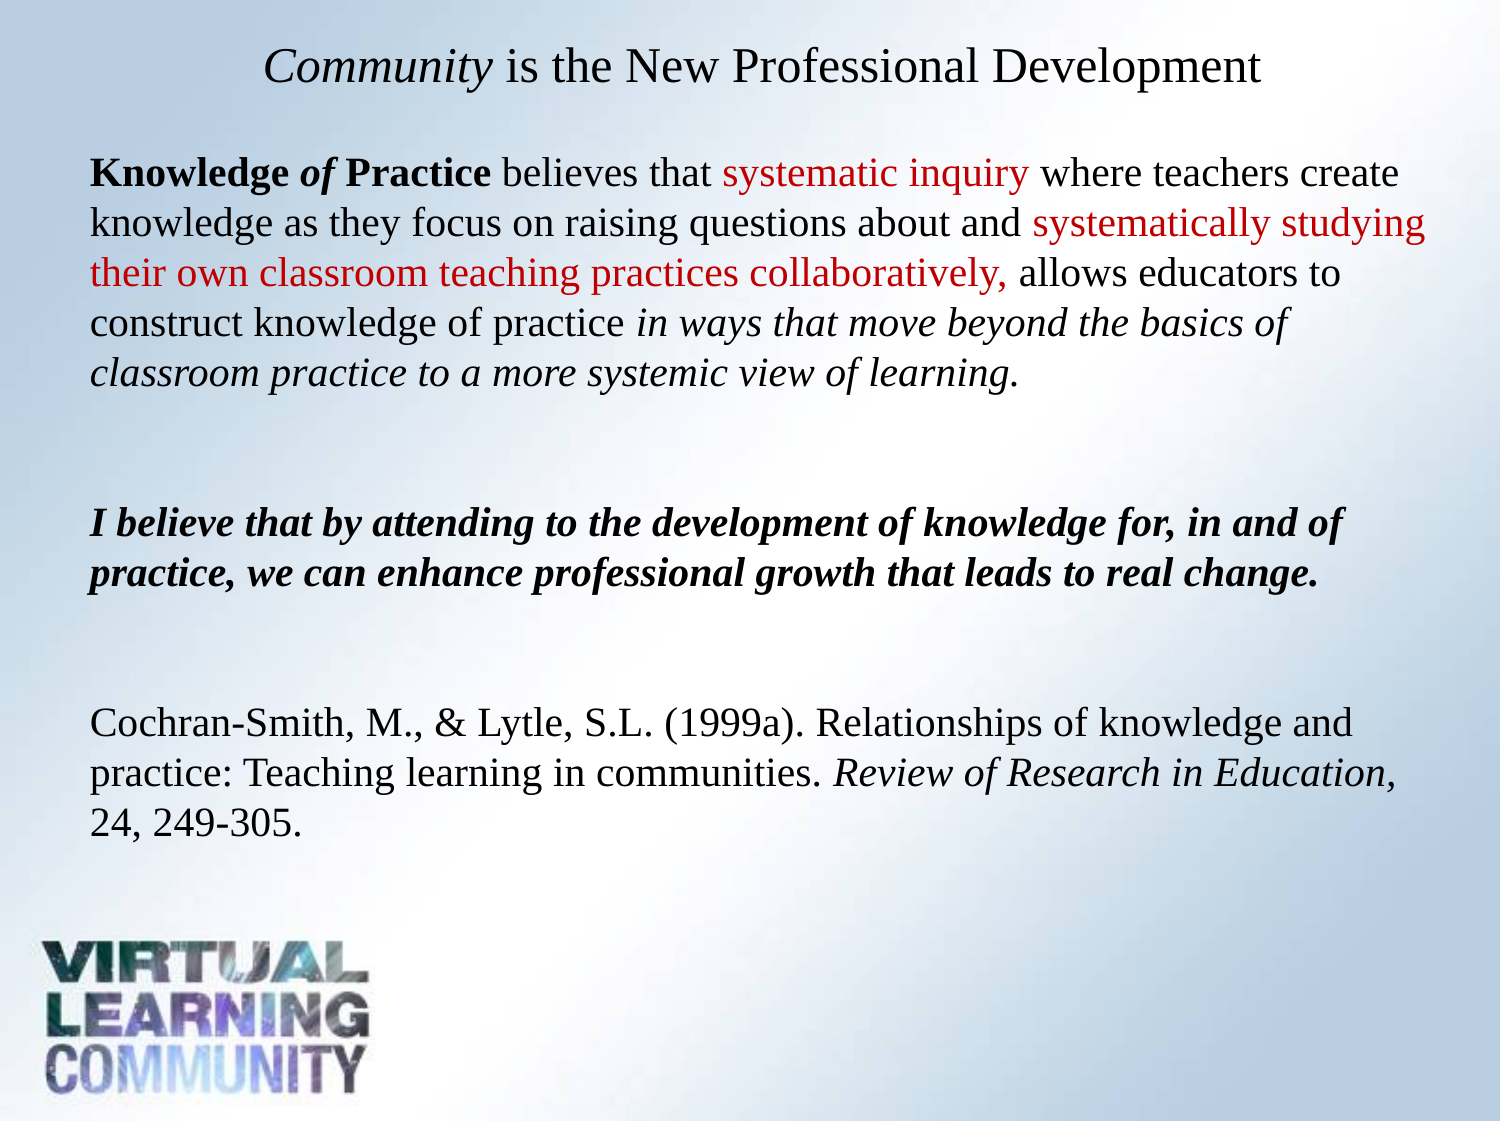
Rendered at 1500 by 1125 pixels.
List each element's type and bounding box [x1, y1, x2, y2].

list [0, 0, 1500, 1122]
